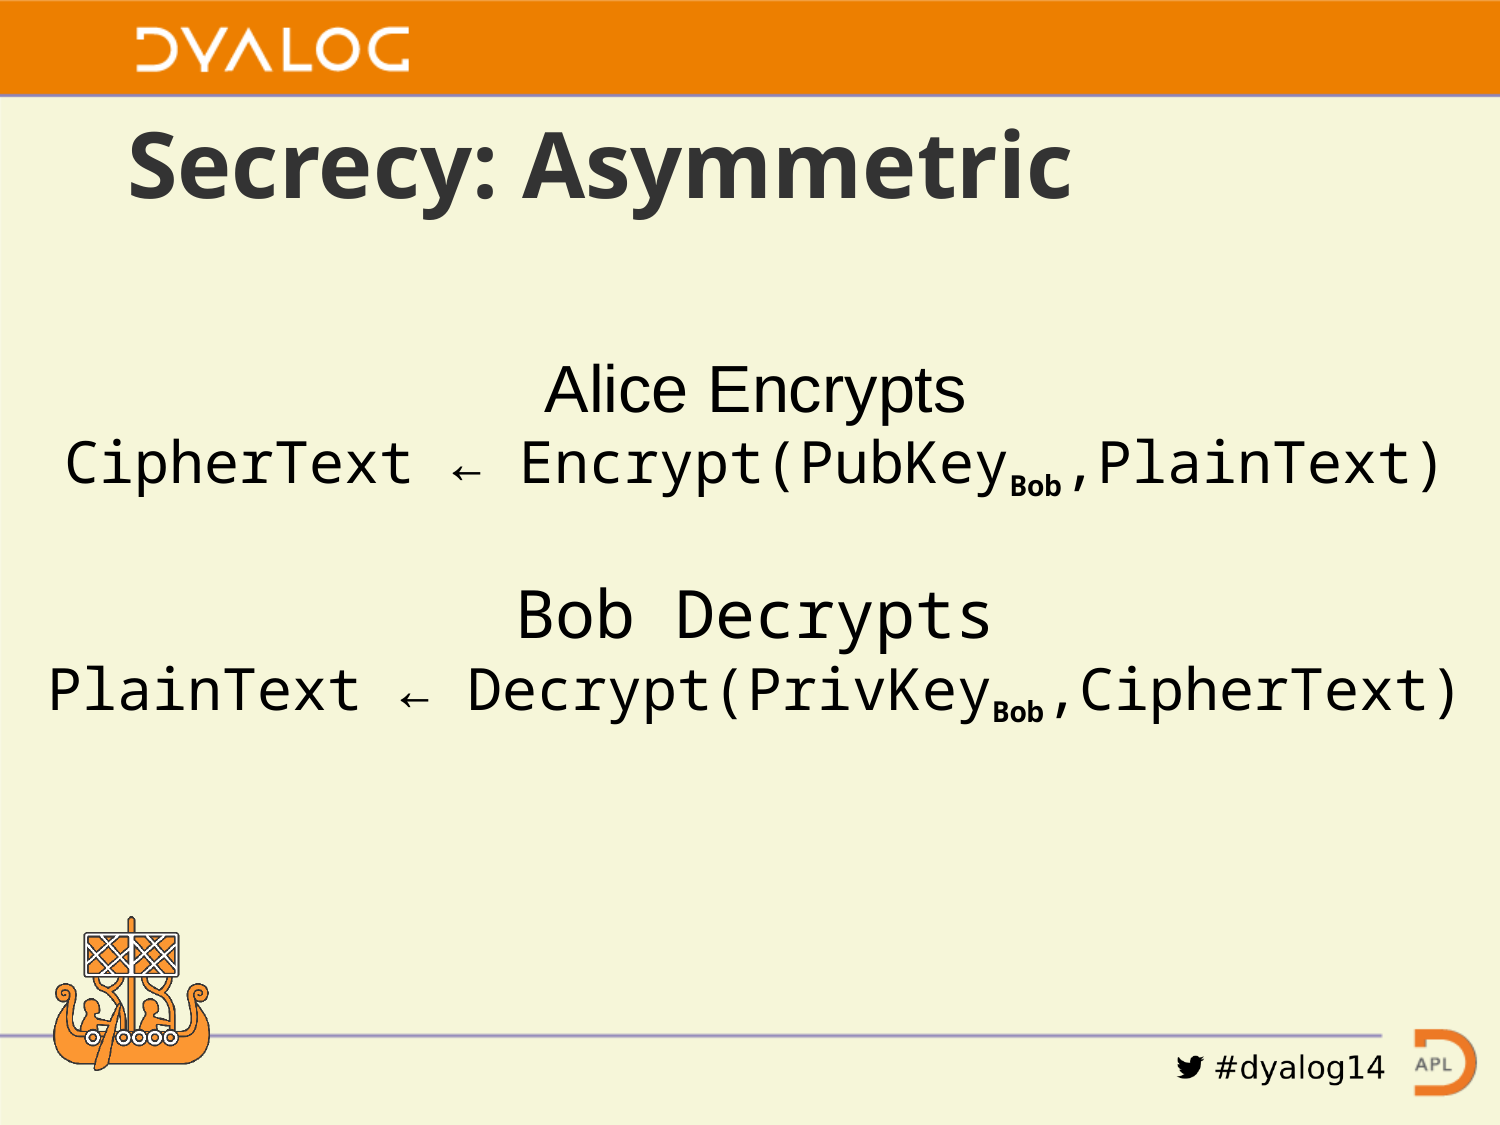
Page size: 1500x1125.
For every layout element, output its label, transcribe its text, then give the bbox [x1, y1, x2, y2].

title Secrecy: Asymmetric [112, 99, 1388, 288]
picture [0, 0, 1500, 1125]
subtitle Alice Encrypts CipherText ← Encrypt(PubKeyBob,PlainText) Bob Decrypts PlainText ← Decrypt(PrivKeyBob,CipherText) [29, 338, 1483, 925]
